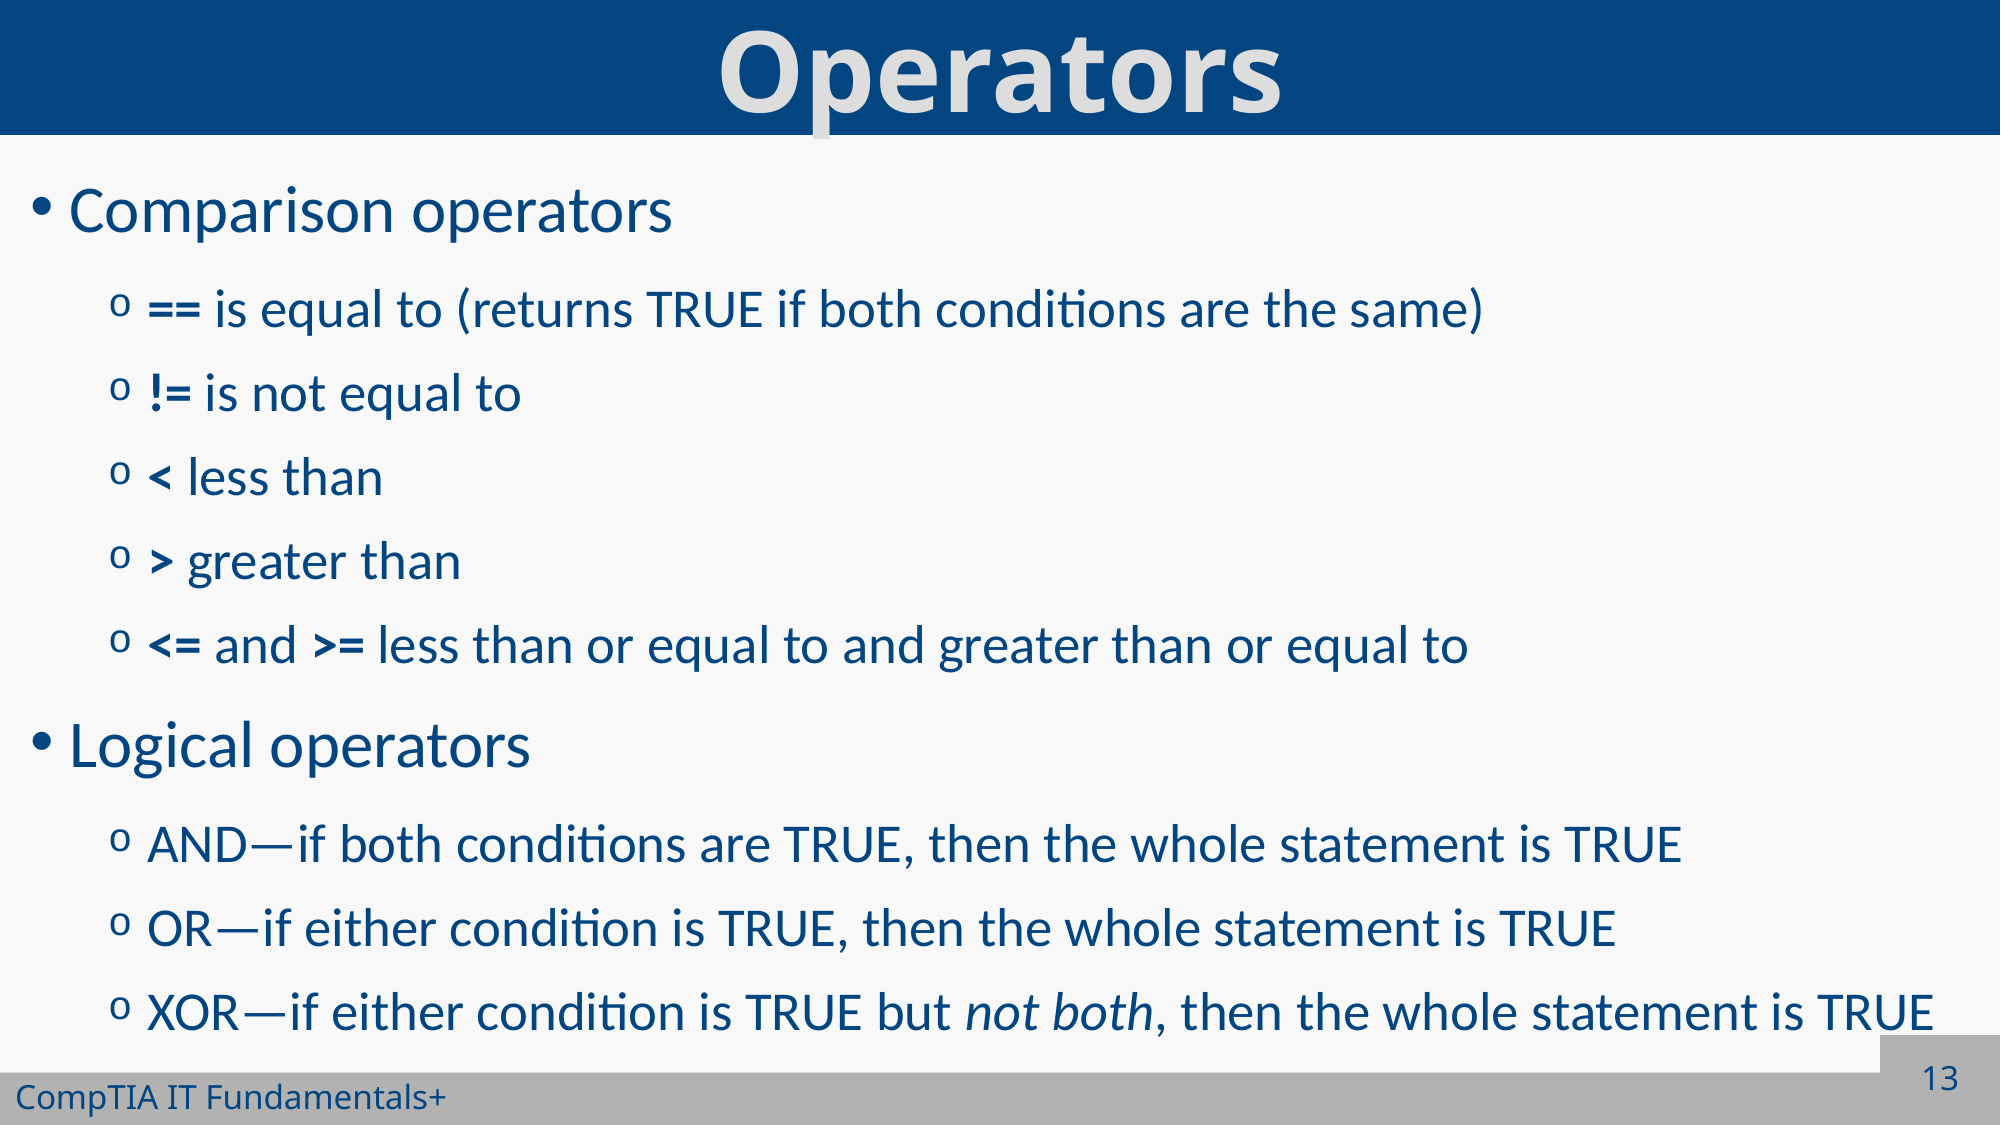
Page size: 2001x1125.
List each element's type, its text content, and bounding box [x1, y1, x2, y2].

title Operators [0, 0, 2000, 135]
slide_number 13 [1880, 1035, 2000, 1125]
footer CompTIA IT Fundamentals+ [0, 1072, 1880, 1125]
list Comparison operators == is equal to (returns TRUE if both conditions are the same) != is not equal to < less than > greater than <= and >= less than or equal to and greater than or equal to Logical operators AND—if both conditions are TRUE, then the whole statement is TRUE OR—if either condition is TRUE, then the whole statement is TRUE XOR—if either condition is TRUE but not both, then the whole statement is TRUE [15, 149, 1980, 1065]
